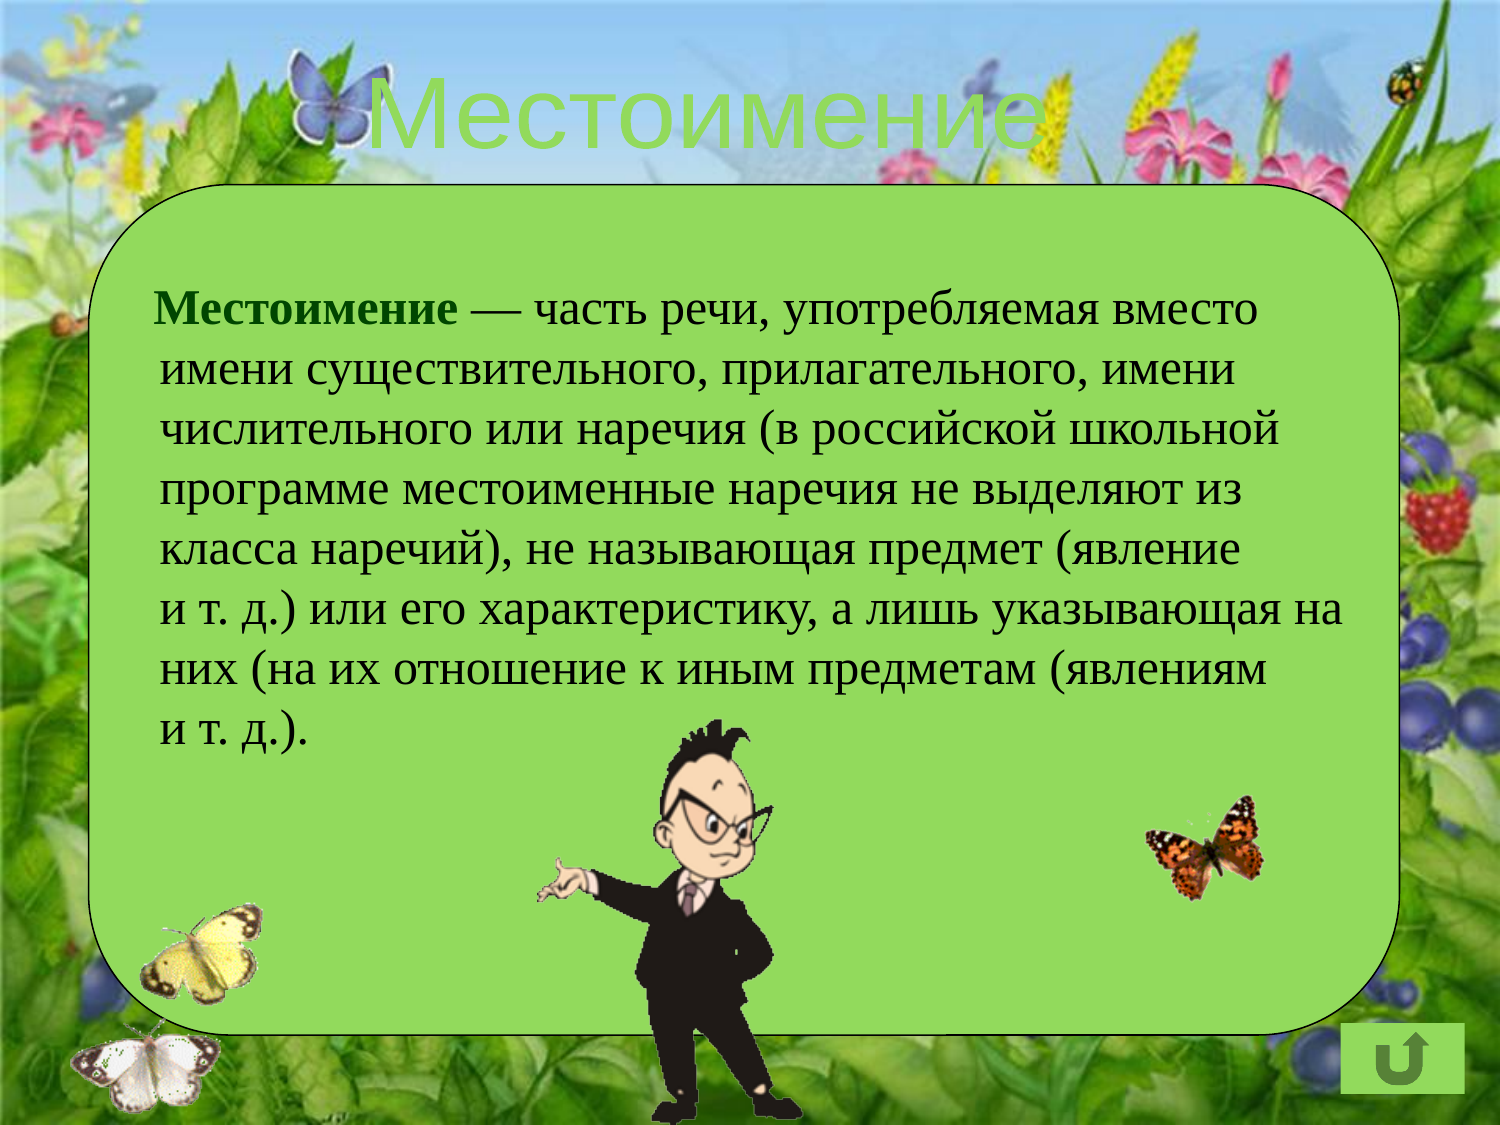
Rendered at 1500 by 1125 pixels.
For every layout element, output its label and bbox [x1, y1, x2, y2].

text_box [0, 0, 1500, 75]
picture [0, 75, 1500, 1125]
text_box [88, 184, 1400, 1036]
text_box [1340, 1023, 1465, 1094]
